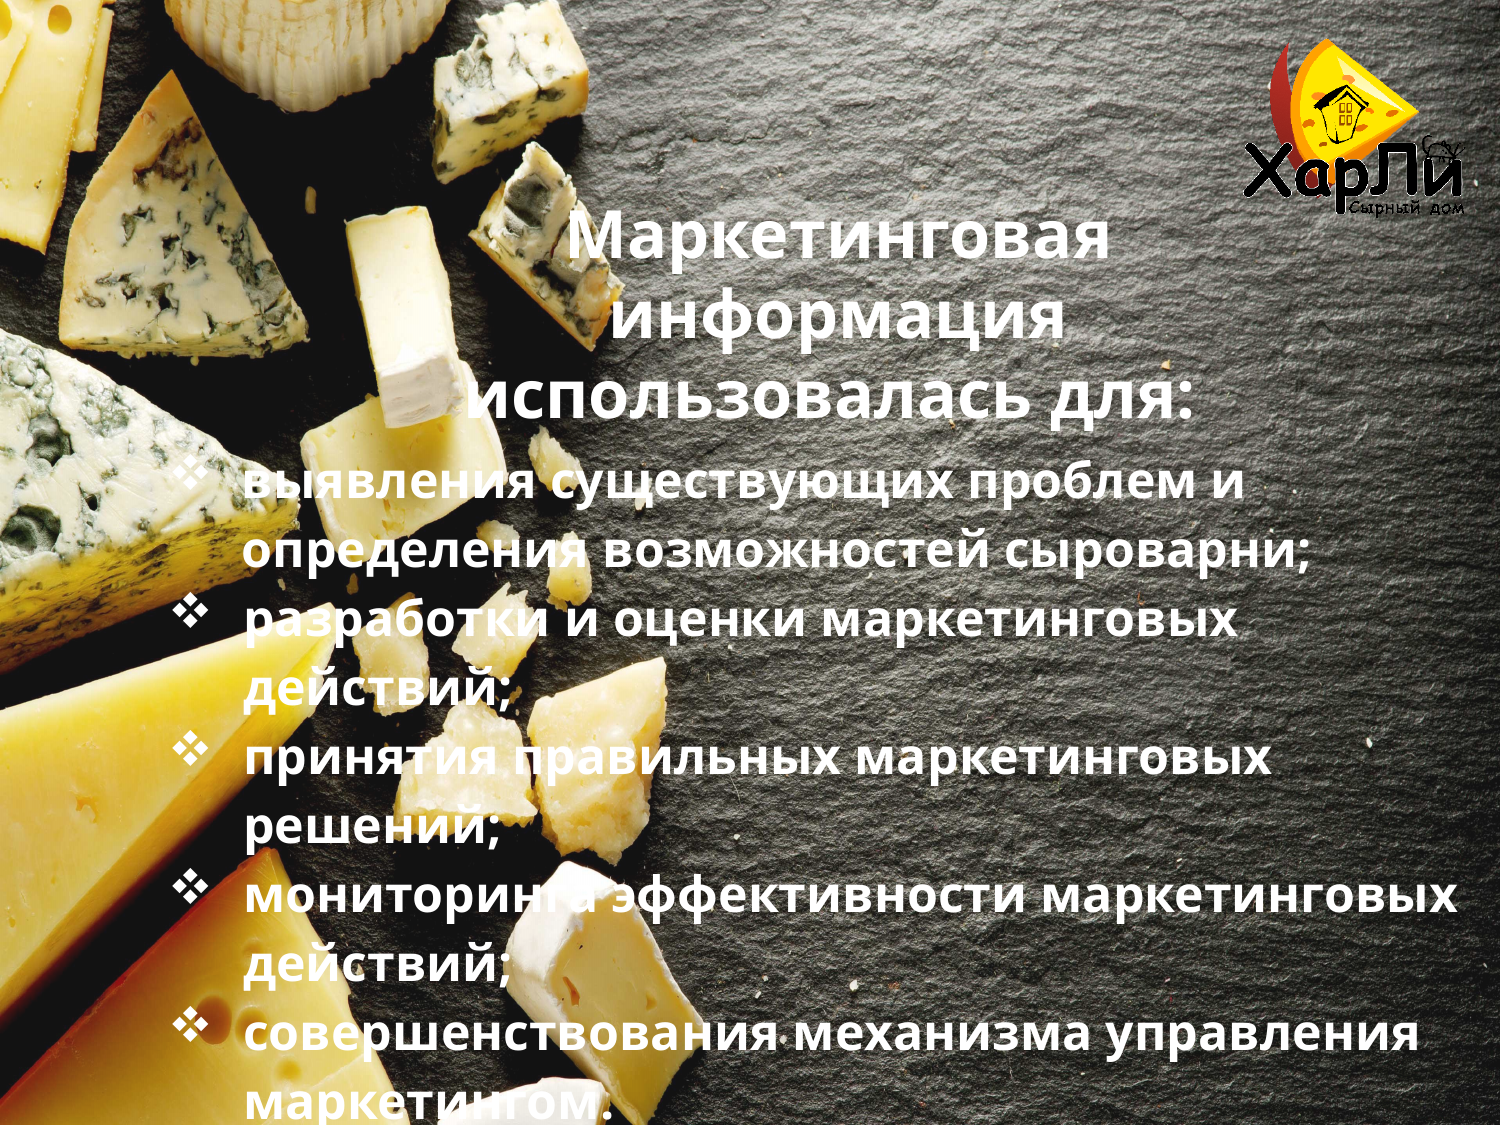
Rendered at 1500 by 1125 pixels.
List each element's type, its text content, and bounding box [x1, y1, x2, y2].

text_box Маркетинговая информация использовалась для: [312, 184, 1365, 432]
text_box выявления существующих проблем и определения возможностей сыроварни; разработки и оценки маркетинговых действий; принятия правильных маркетинговых решений; мониторинга эффективности маркетинговых действий; совершенствования механизма управления маркетингом. [153, 432, 1500, 1125]
picture [0, 0, 1500, 1125]
